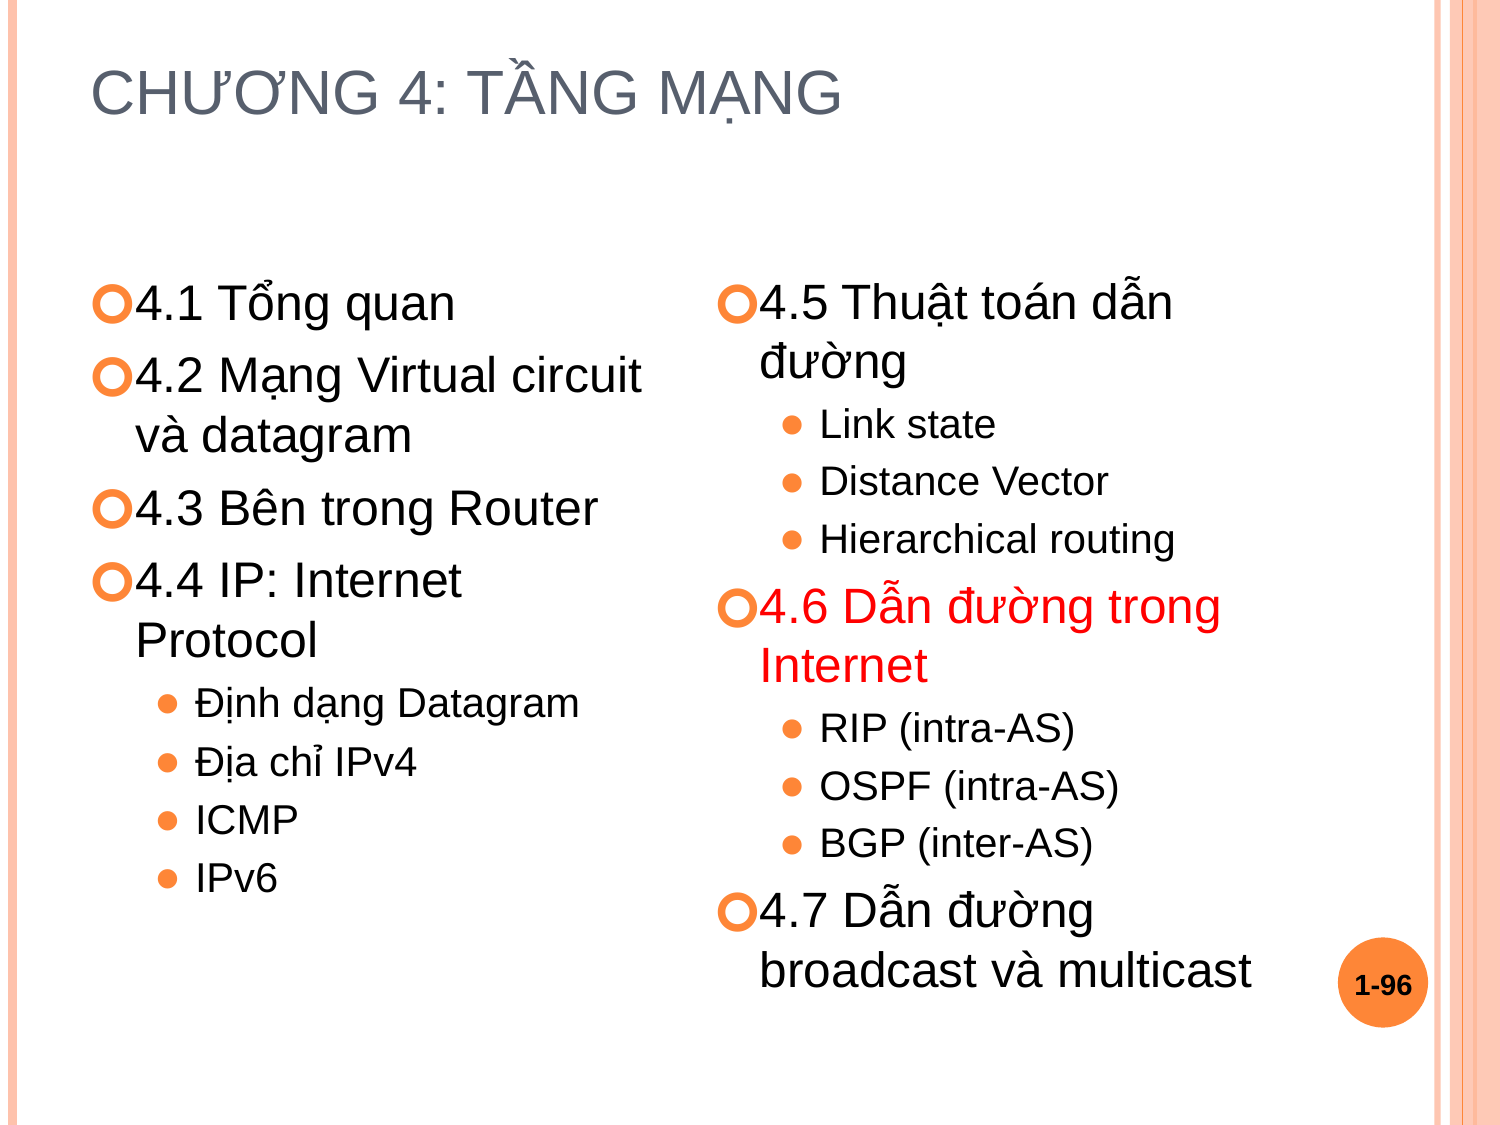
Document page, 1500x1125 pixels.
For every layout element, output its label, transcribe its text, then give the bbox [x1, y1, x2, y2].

title Chương 4: Tầng mạng [75, 45, 1300, 233]
slide_number 1-‹#› [1333, 940, 1434, 1026]
list 4.5 Thuật toán dẫn đường Link state Distance Vector Hierarchical routing 4.6 Dẫn đường trong Internet RIP (intra-AS) OSPF (intra-AS) BGP (inter-AS) 4.7 Dẫn đường broadcast và multicast [700, 262, 1301, 1013]
list 4.1 Tổng quan 4.2 Mạng Virtual circuit và datagram 4.3 Bên trong Router 4.4 IP: Internet Protocol Định dạng Datagram Địa chỉ IPv4 ICMP IPv6 [75, 262, 675, 1013]
